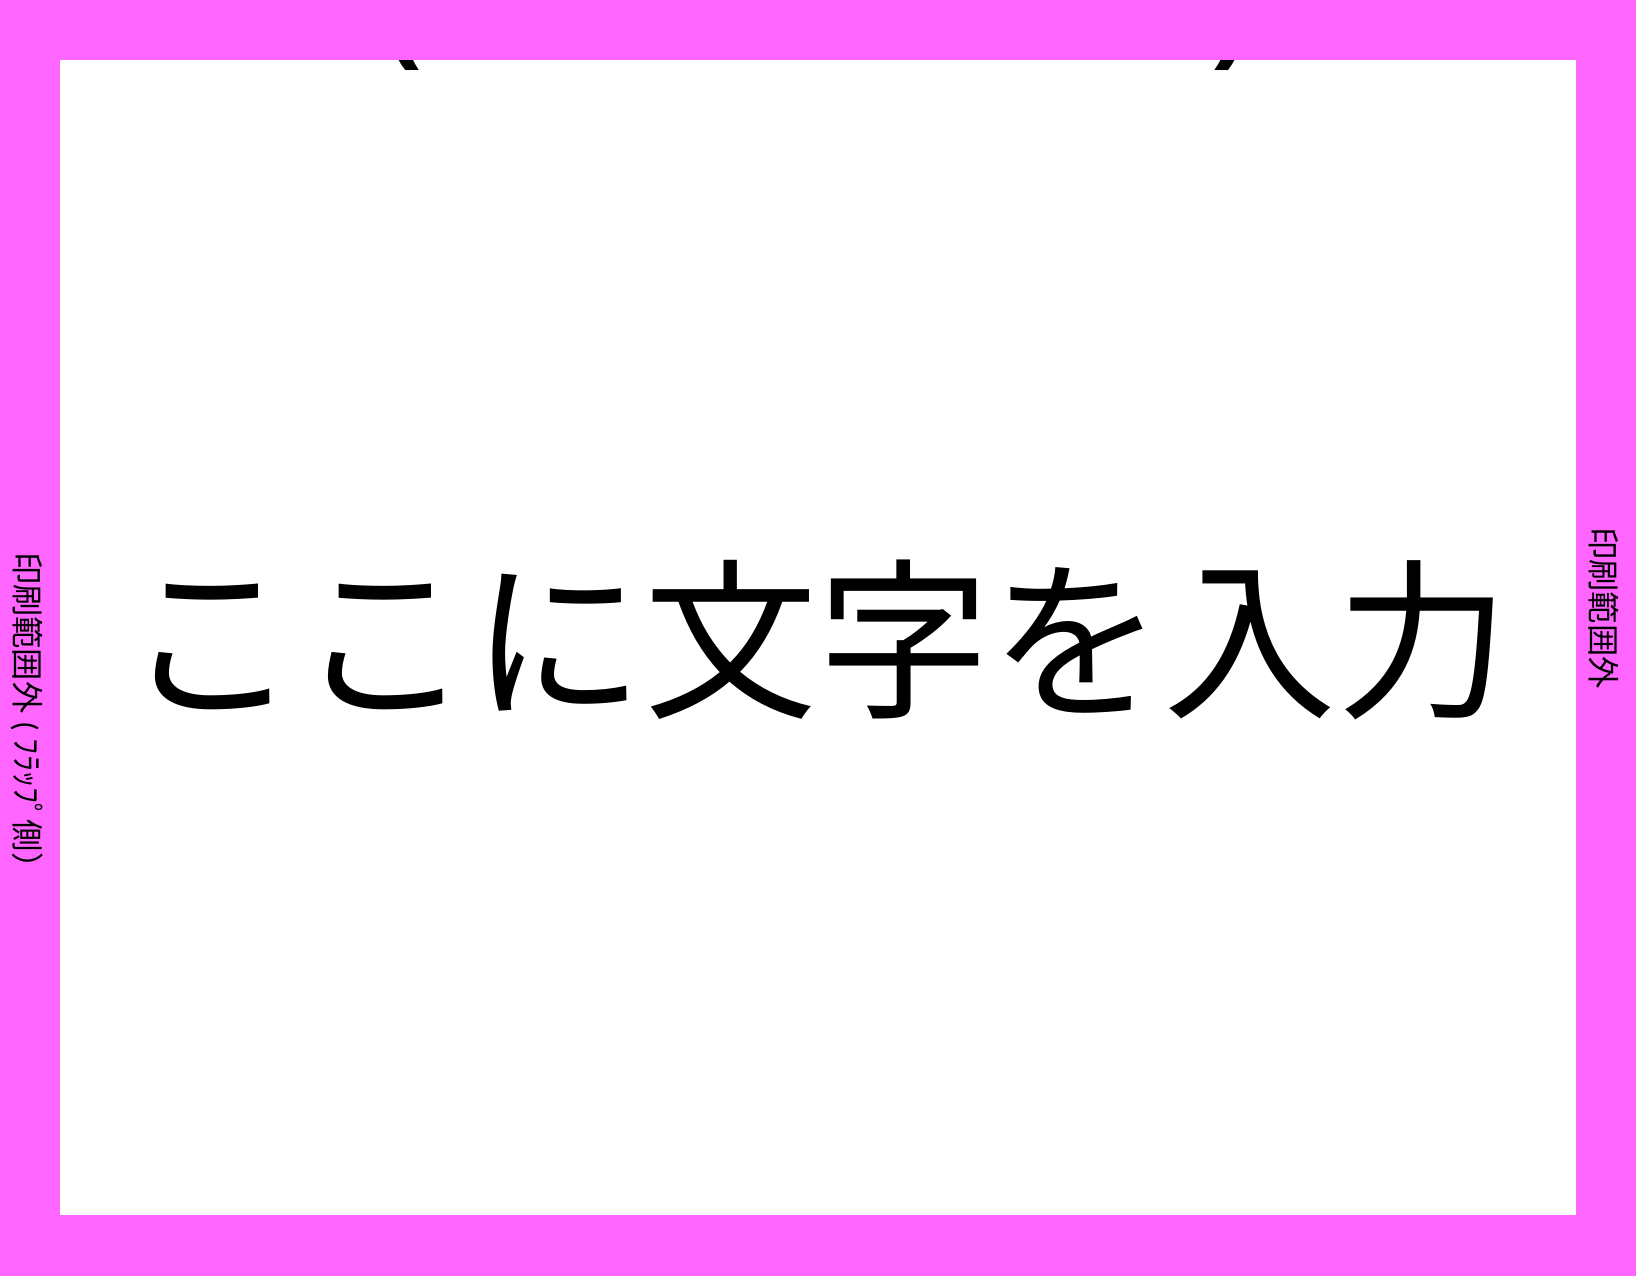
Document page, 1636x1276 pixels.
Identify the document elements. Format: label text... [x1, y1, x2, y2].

text_box ここに文字を入力 [102, 521, 1534, 752]
picture [60, 0, 1636, 1276]
